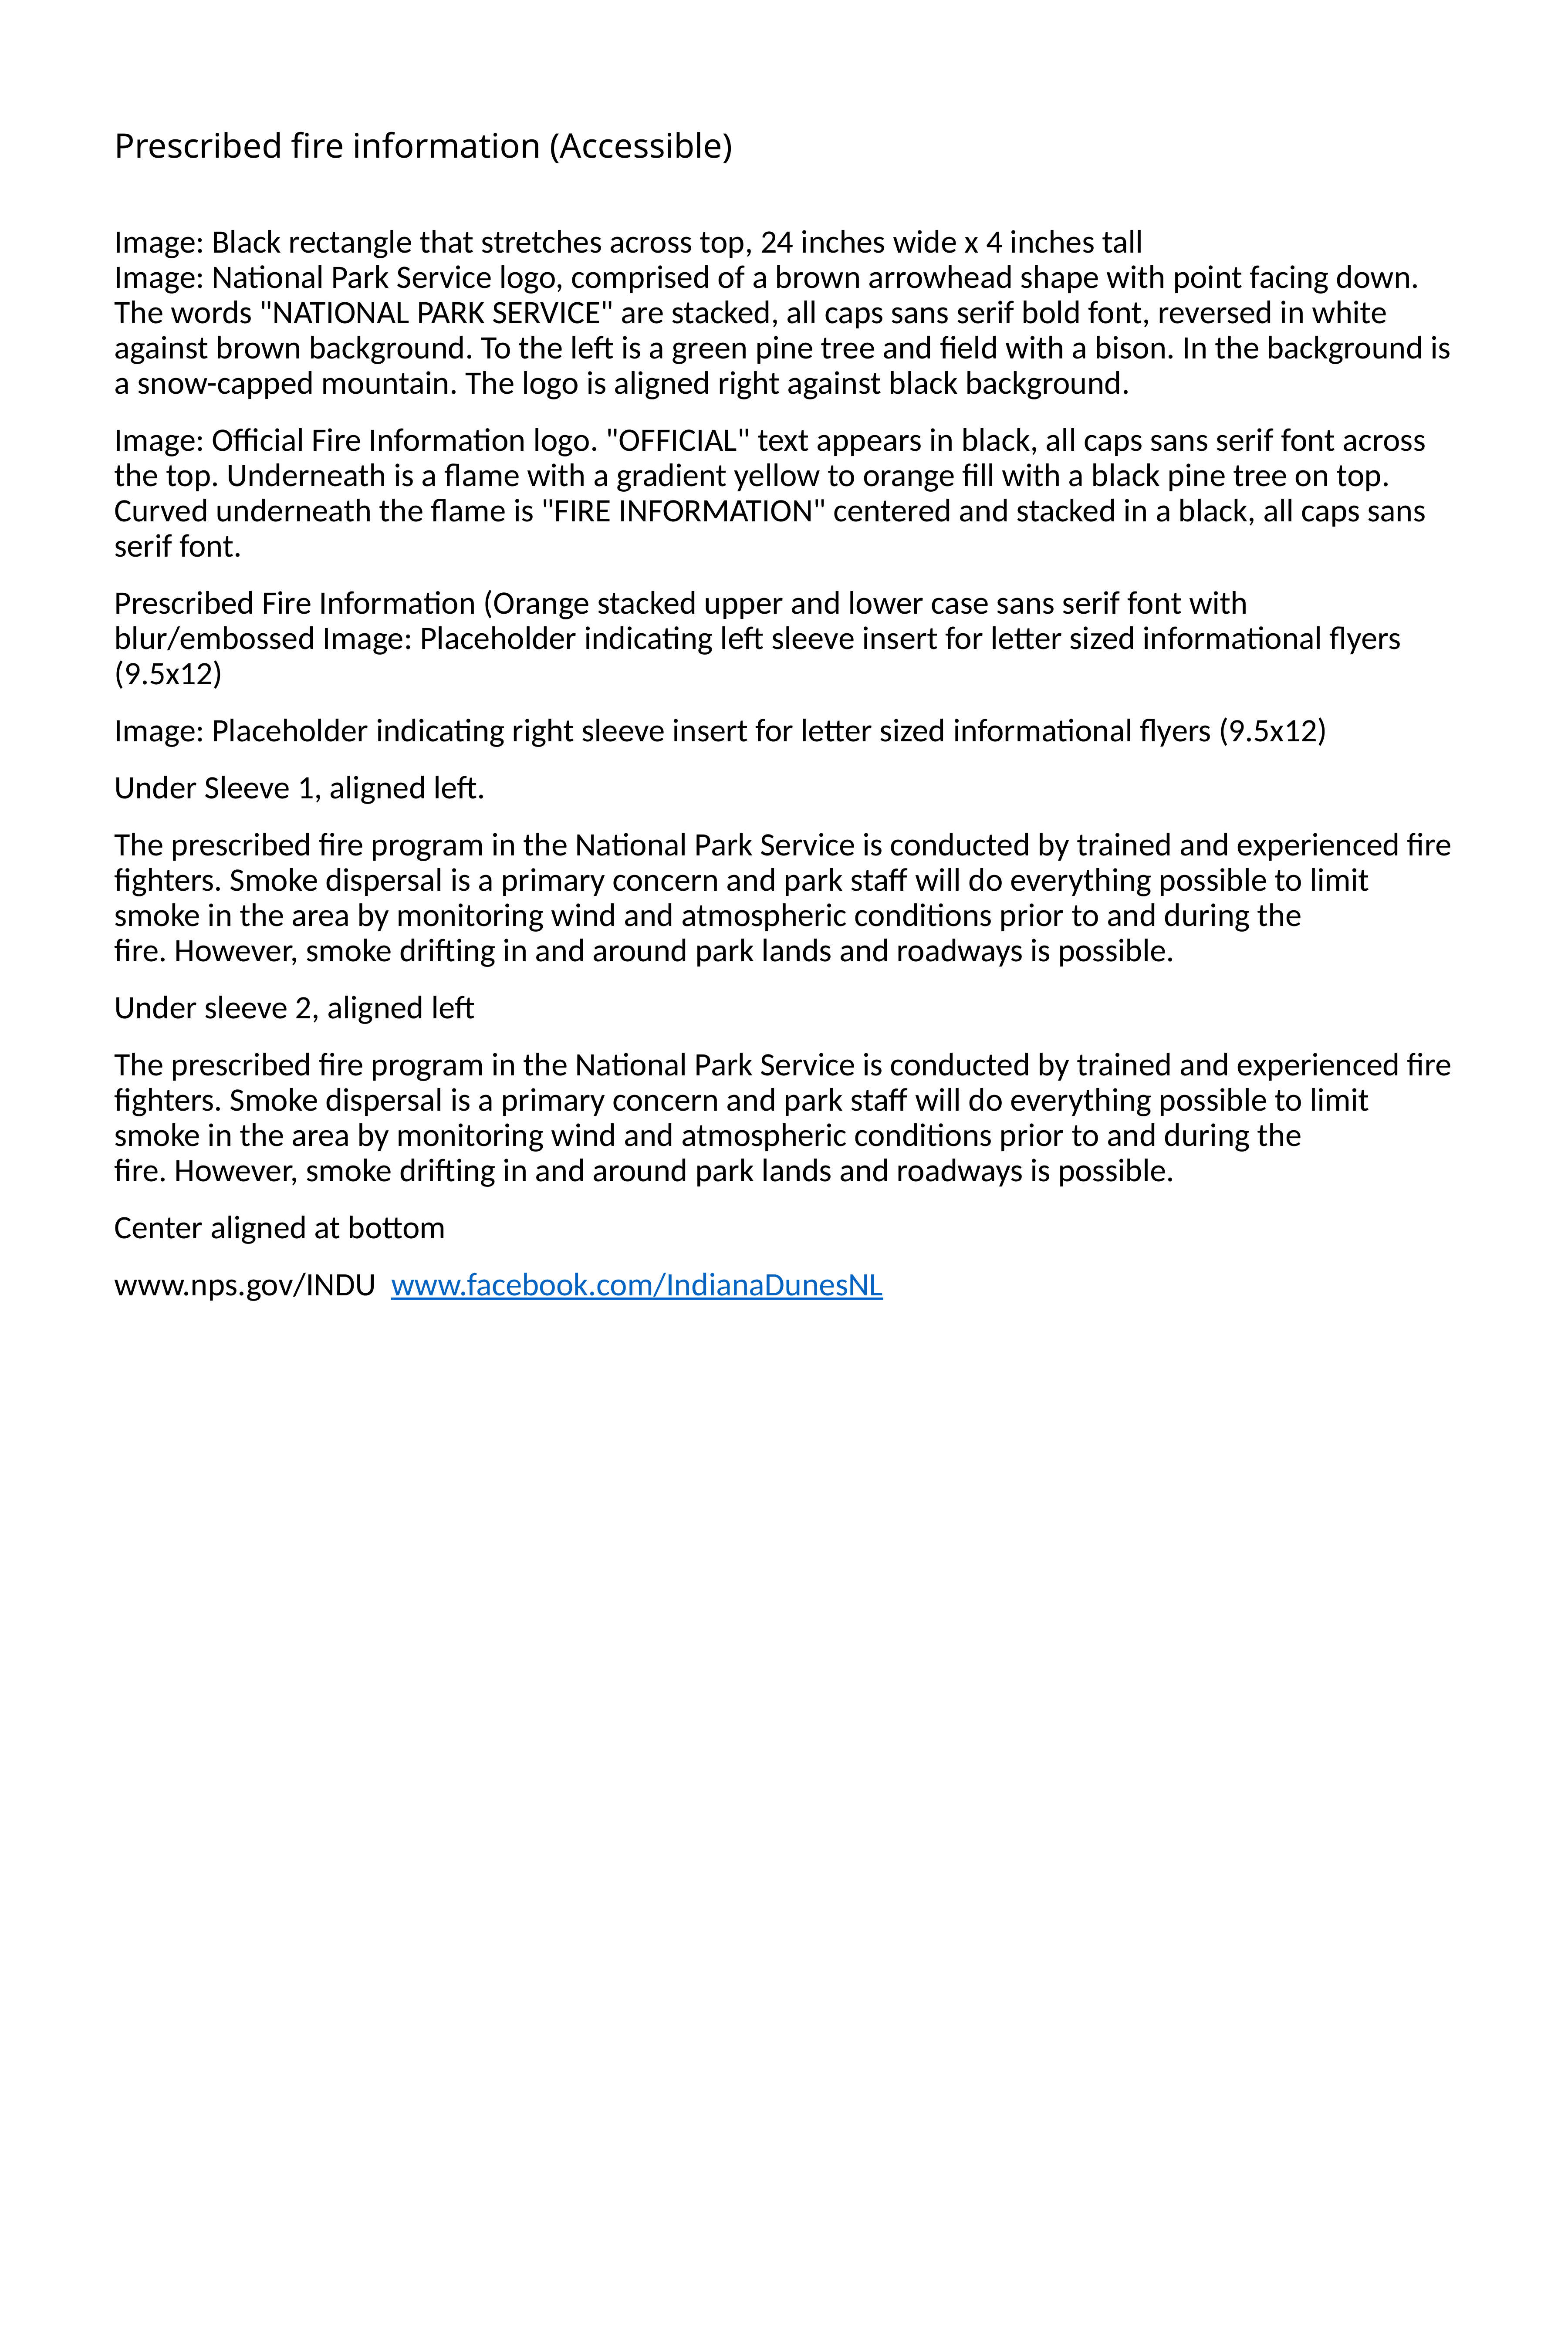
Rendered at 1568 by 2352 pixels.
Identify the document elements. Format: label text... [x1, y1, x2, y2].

list Image: Black rectangle that stretches across top, 24 inches wide x 4 inches tall Image: National Park Service logo, comprised of a brown arrowhead shape with point facing down. The words "NATIONAL PARK SERVICE" are stacked, all caps sans serif bold font, reversed in white against brown background. To the left is a green pine tree and field with a bison. In the background is a snow-capped mountain. The logo is aligned right against black background. Image: Official Fire Information logo. "OFFICIAL" text appears in black, all caps sans serif font across the top. Underneath is a flame with a gradient yellow to orange fill with a black pine tree on top. Curved underneath the flame is "FIRE INFORMATION" centered and stacked in a black, all caps sans serif font. Prescribed Fire Information (Orange stacked upper and lower case sans serif font with blur/embossed Image: Placeholder indicating left sleeve insert for letter sized informational flyers (9.5x12) Image: Placeholder indicating right sleeve insert for letter sized informational flyers (9.5x12) Under Sleeve 1, aligned left. The prescribed fire program in the National Park Service is conducted by trained and experienced fire fighters. Smoke dispersal is a primary concern and park staff will do everything possible to limit smoke in the area by monitoring wind and atmospheric conditions prior to and during the fire. However, smoke drifting in and around park lands and roadways is possible. Under sleeve 2, aligned left The prescribed fire program in the National Park Service is conducted by trained and experienced fire fighters. Smoke dispersal is a primary concern and park staff will do everything possible to limit smoke in the area by monitoring wind and atmospheric conditions prior to and during the fire. However, smoke drifting in and around park lands and roadways is possible. Center aligned at bottom www.nps.gov/INDU www.facebook.com/IndianaDunesNL [108, 221, 1460, 1310]
title Prescribed fire information (Accessible) [108, 125, 1460, 169]
